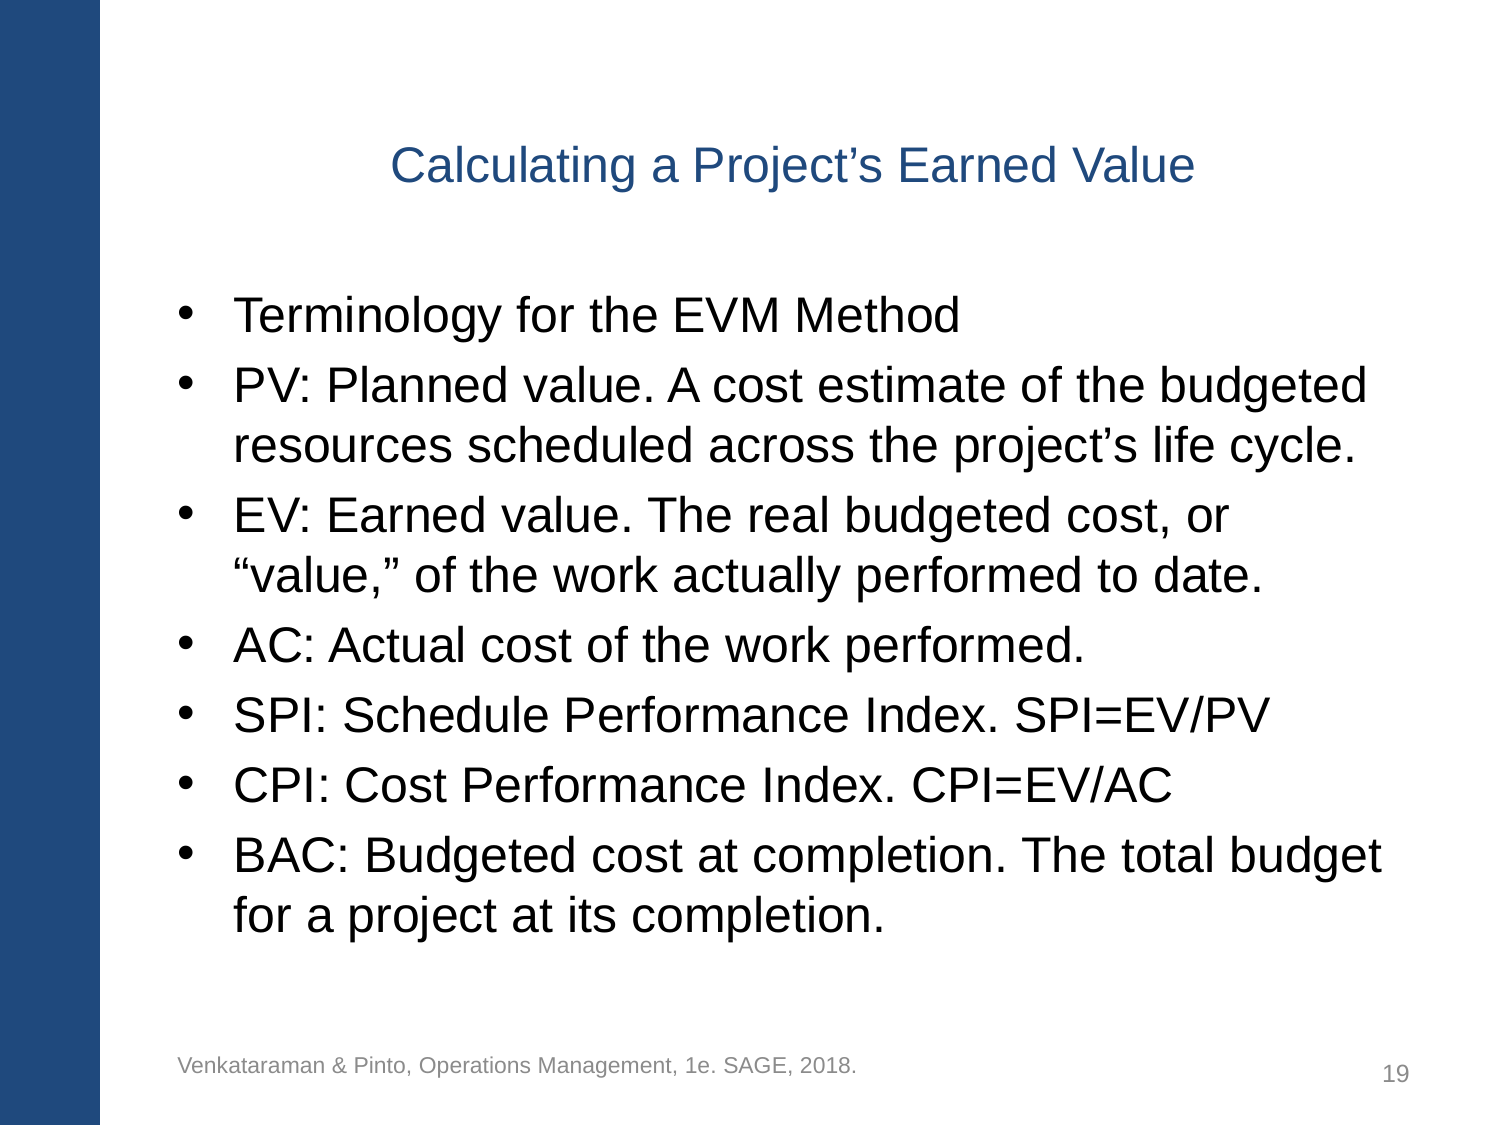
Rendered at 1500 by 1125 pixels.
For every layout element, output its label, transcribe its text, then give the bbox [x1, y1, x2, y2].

list Terminology for the EVM Method PV: Planned value. A cost estimate of the budgeted resources scheduled across the project’s life cycle. EV: Earned value. The real budgeted cost, or “value,” of the work actually performed to date. AC: Actual cost of the work performed. SPI: Schedule Performance Index. SPI=EV/PV CPI: Cost Performance Index. CPI=EV/AC BAC: Budgeted cost at completion. The total budget for a project at its completion. [162, 275, 1425, 1043]
footer Venkataraman & Pinto, Operations Management, 1e. SAGE, 2018. [162, 1042, 1313, 1103]
title Calculating a Project’s Earned Value [162, 50, 1425, 275]
slide_number 19 [1350, 1042, 1425, 1103]
